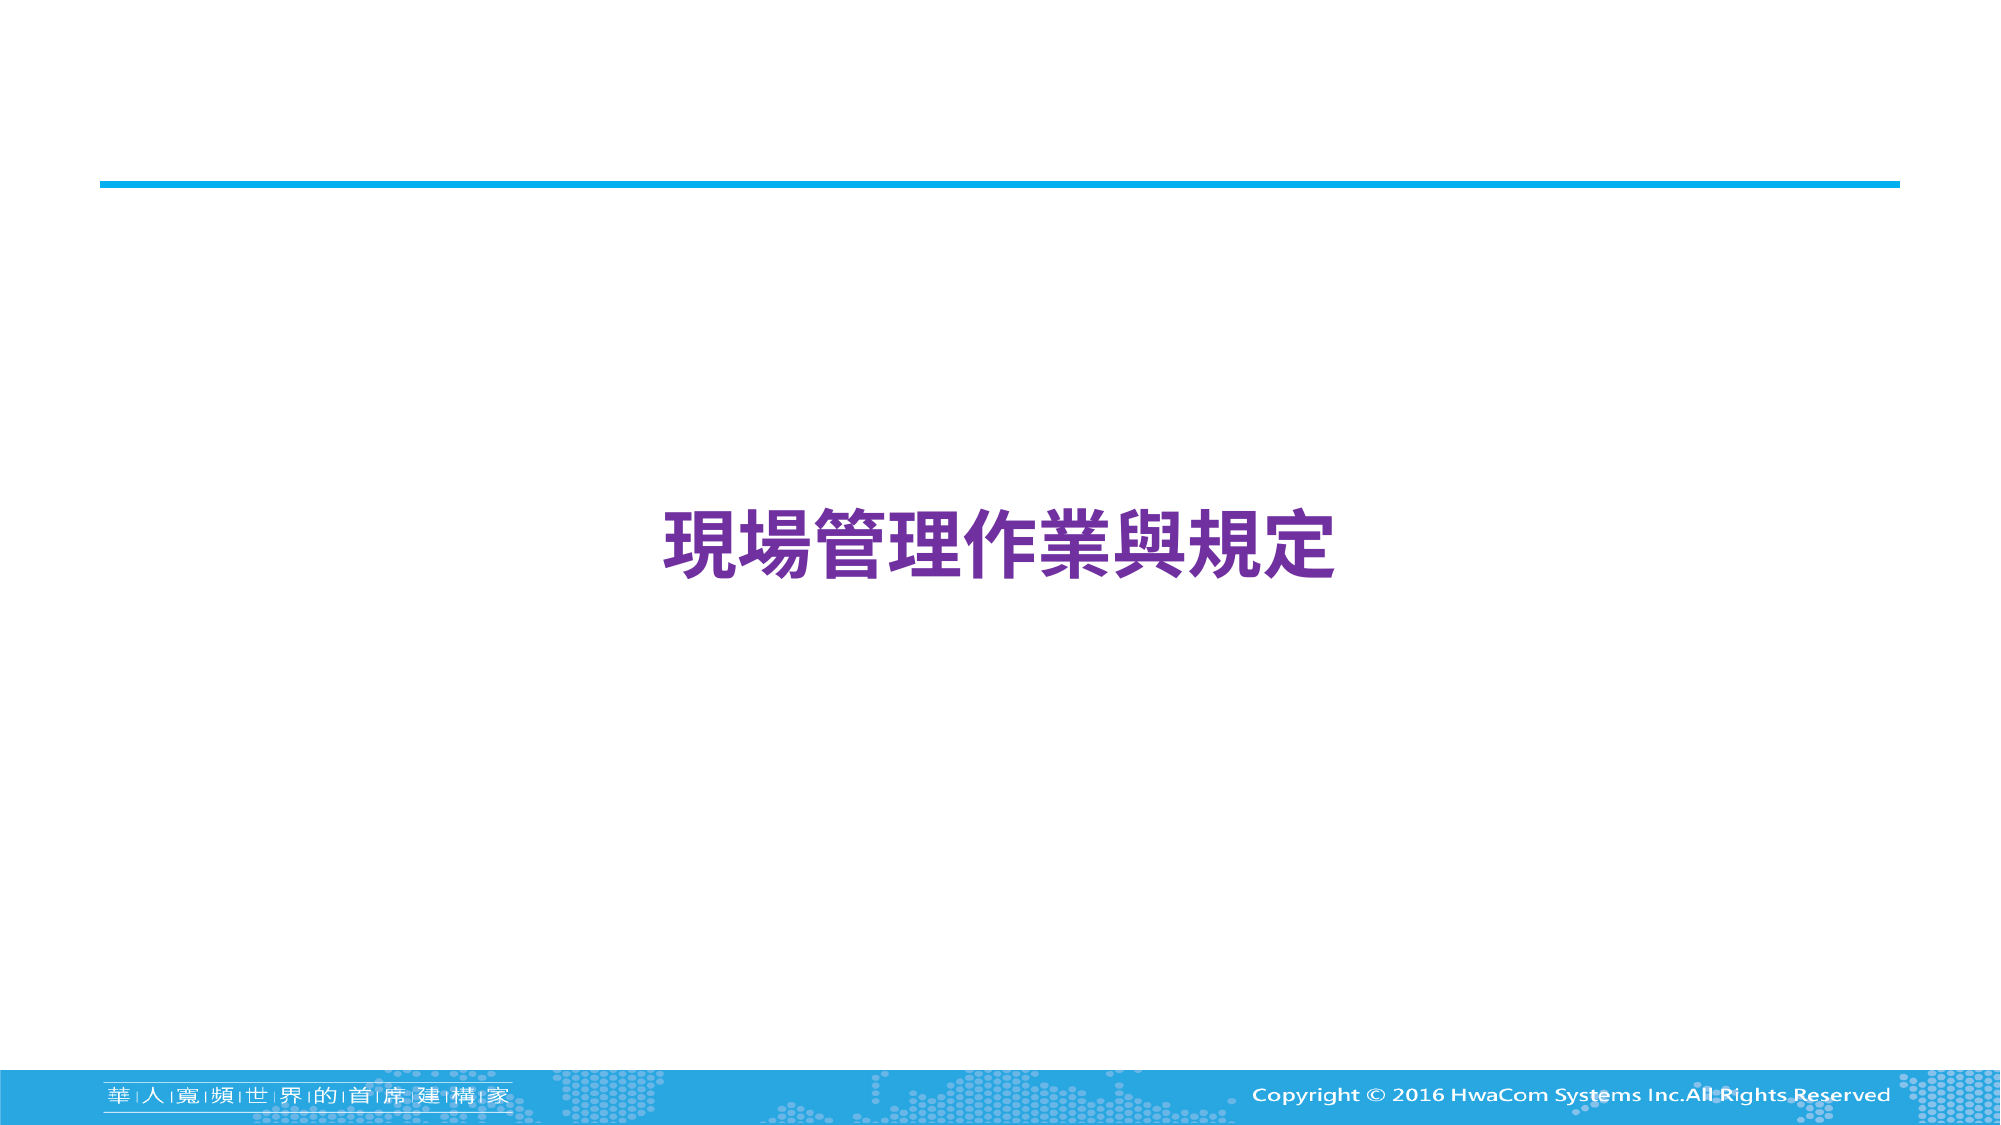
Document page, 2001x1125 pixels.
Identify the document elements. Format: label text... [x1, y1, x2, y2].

title 現場管理作業與規定 [99, 479, 1900, 606]
picture [0, 1070, 2000, 1125]
